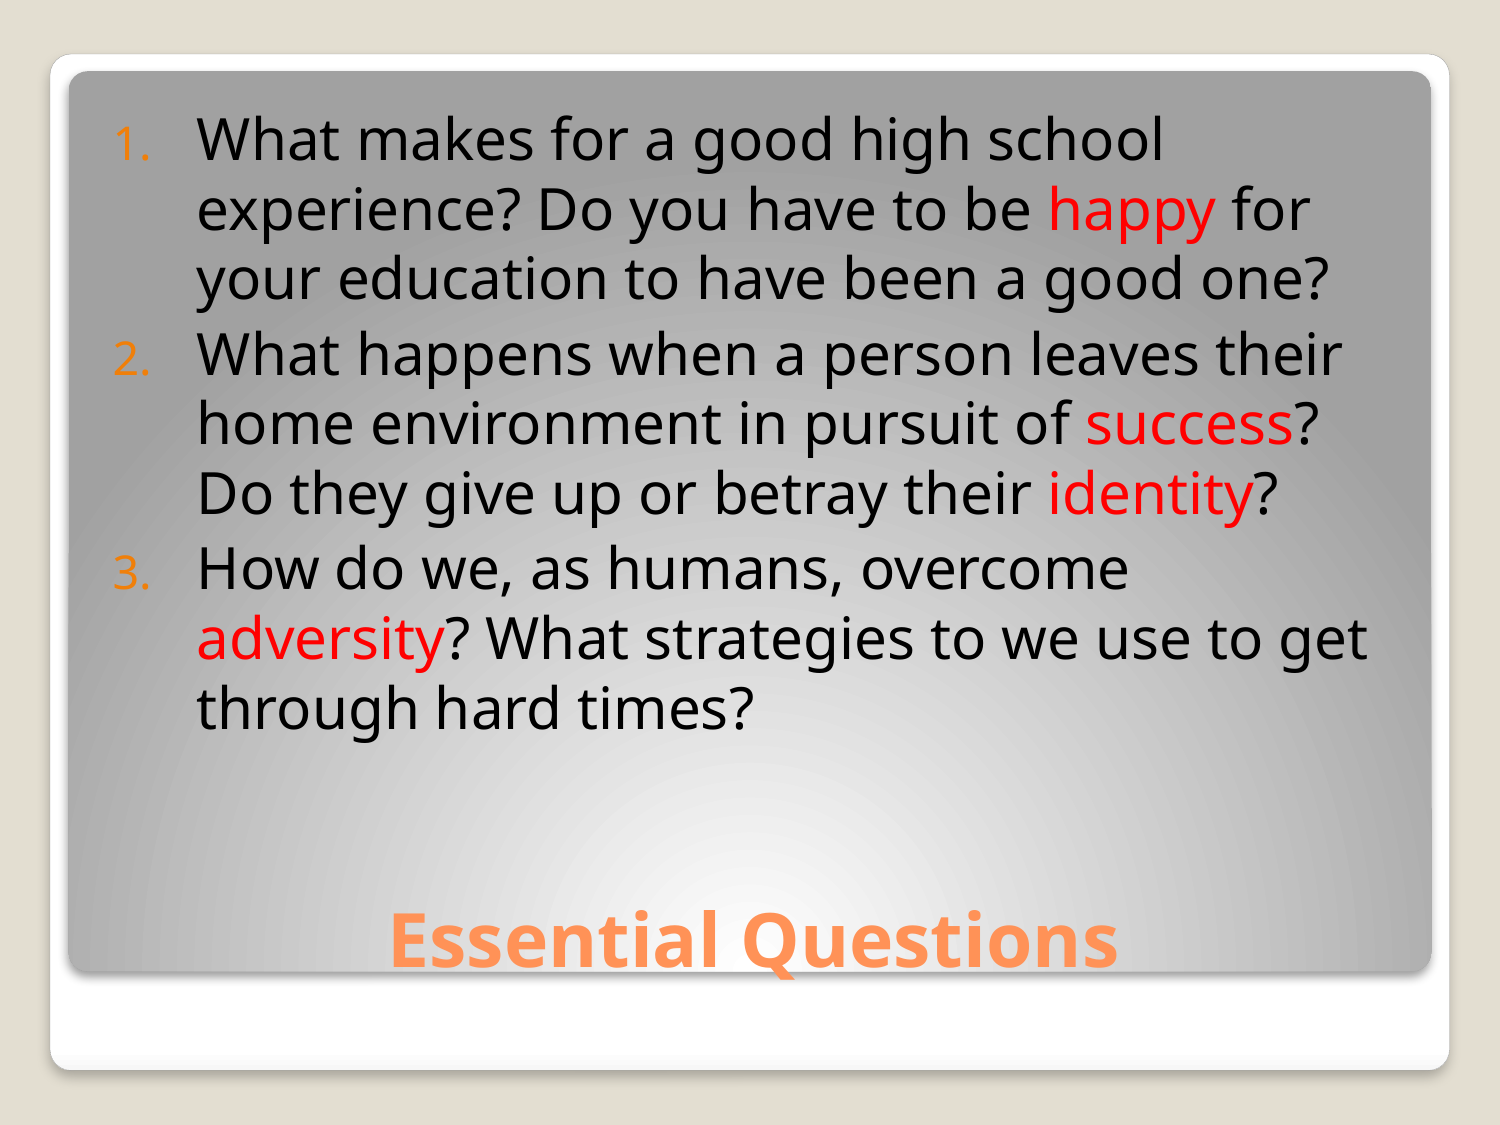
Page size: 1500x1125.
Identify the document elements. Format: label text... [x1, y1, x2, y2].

title Essential Questions [82, 888, 1425, 990]
list What makes for a good high school experience? Do you have to be happy for your education to have been a good one? What happens when a person leaves their home environment in pursuit of success? Do they give up or betray their identity? How do we, as humans, overcome adversity? What strategies to we use to get through hard times? [82, 86, 1425, 888]
